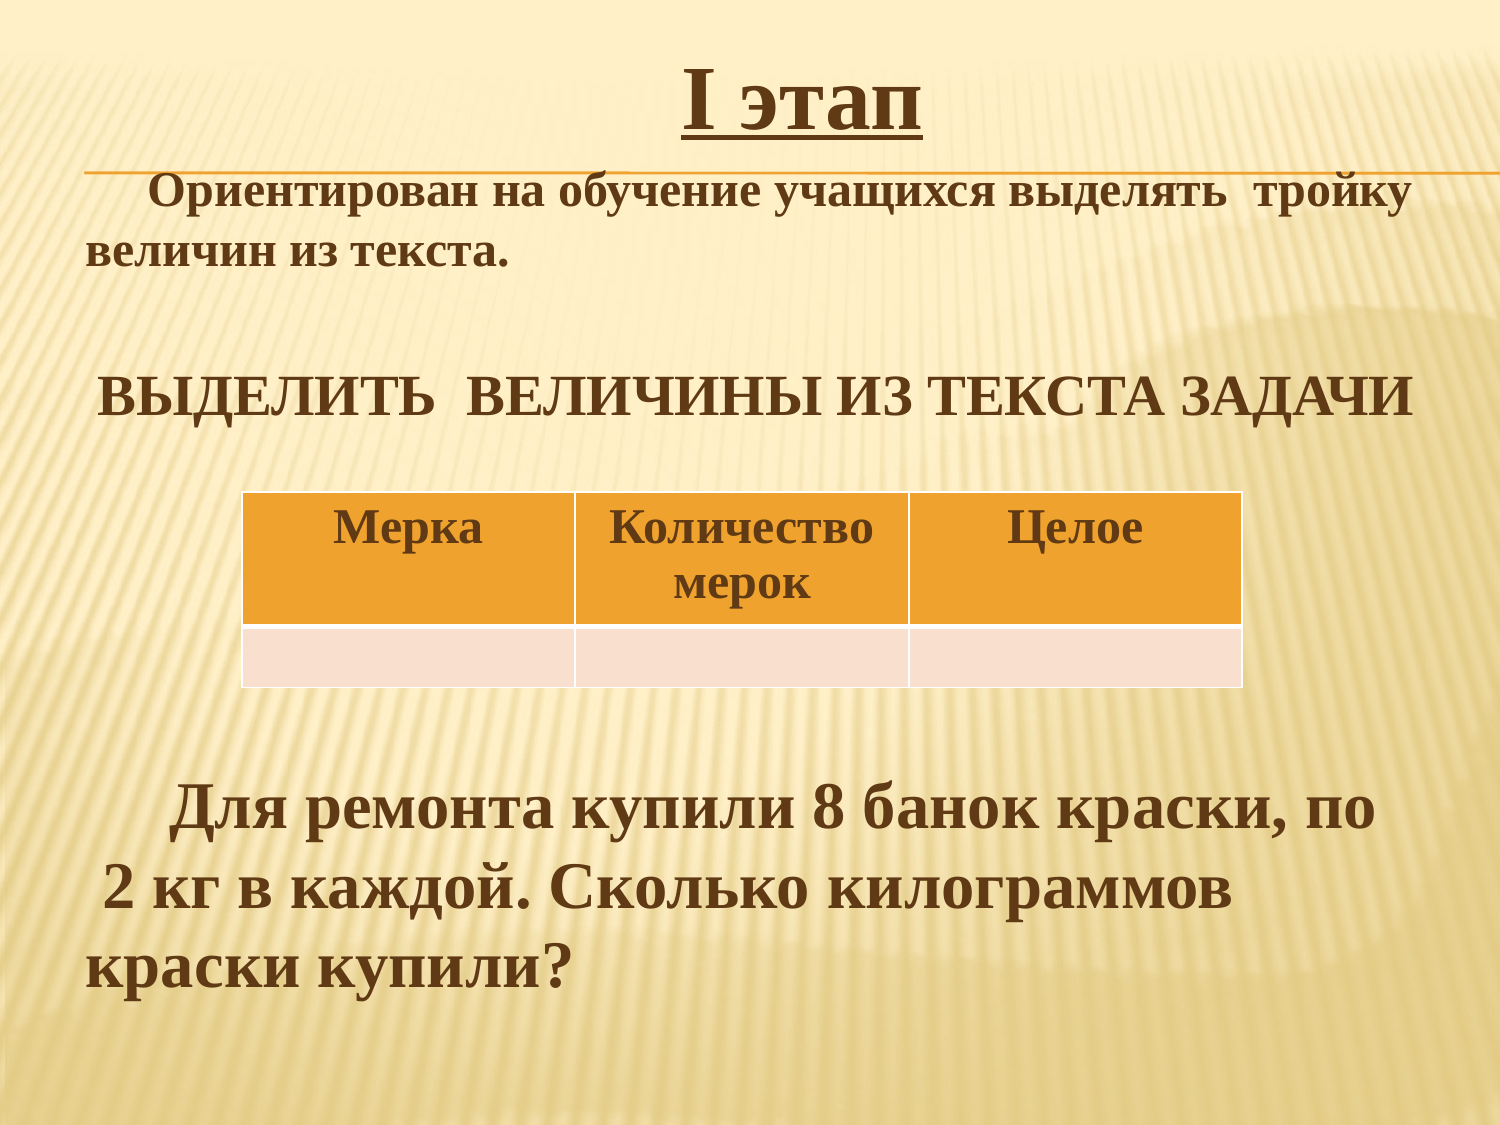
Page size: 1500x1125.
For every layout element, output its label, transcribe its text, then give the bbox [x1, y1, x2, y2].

table_cell [243, 629, 574, 687]
table_header Целое [910, 493, 1241, 624]
text_box Ориентирован на обучение учащихся выделять тройку величин из текста. [70, 148, 1500, 344]
text_box I этап [277, 30, 1317, 148]
table_cell [910, 629, 1241, 687]
table_header Количество мерок [576, 493, 908, 624]
text_box Для ремонта купили 8 банок краски, по 2 кг в каждой. Сколько килограммов краски купили? [70, 727, 1459, 1009]
table_header Мерка [243, 493, 574, 624]
text_box ВЫДЕЛИТЬ ВЕЛИЧИНЫ ИЗ ТЕКСТА ЗАДАЧИ [70, 350, 1441, 480]
table_cell [576, 629, 908, 687]
